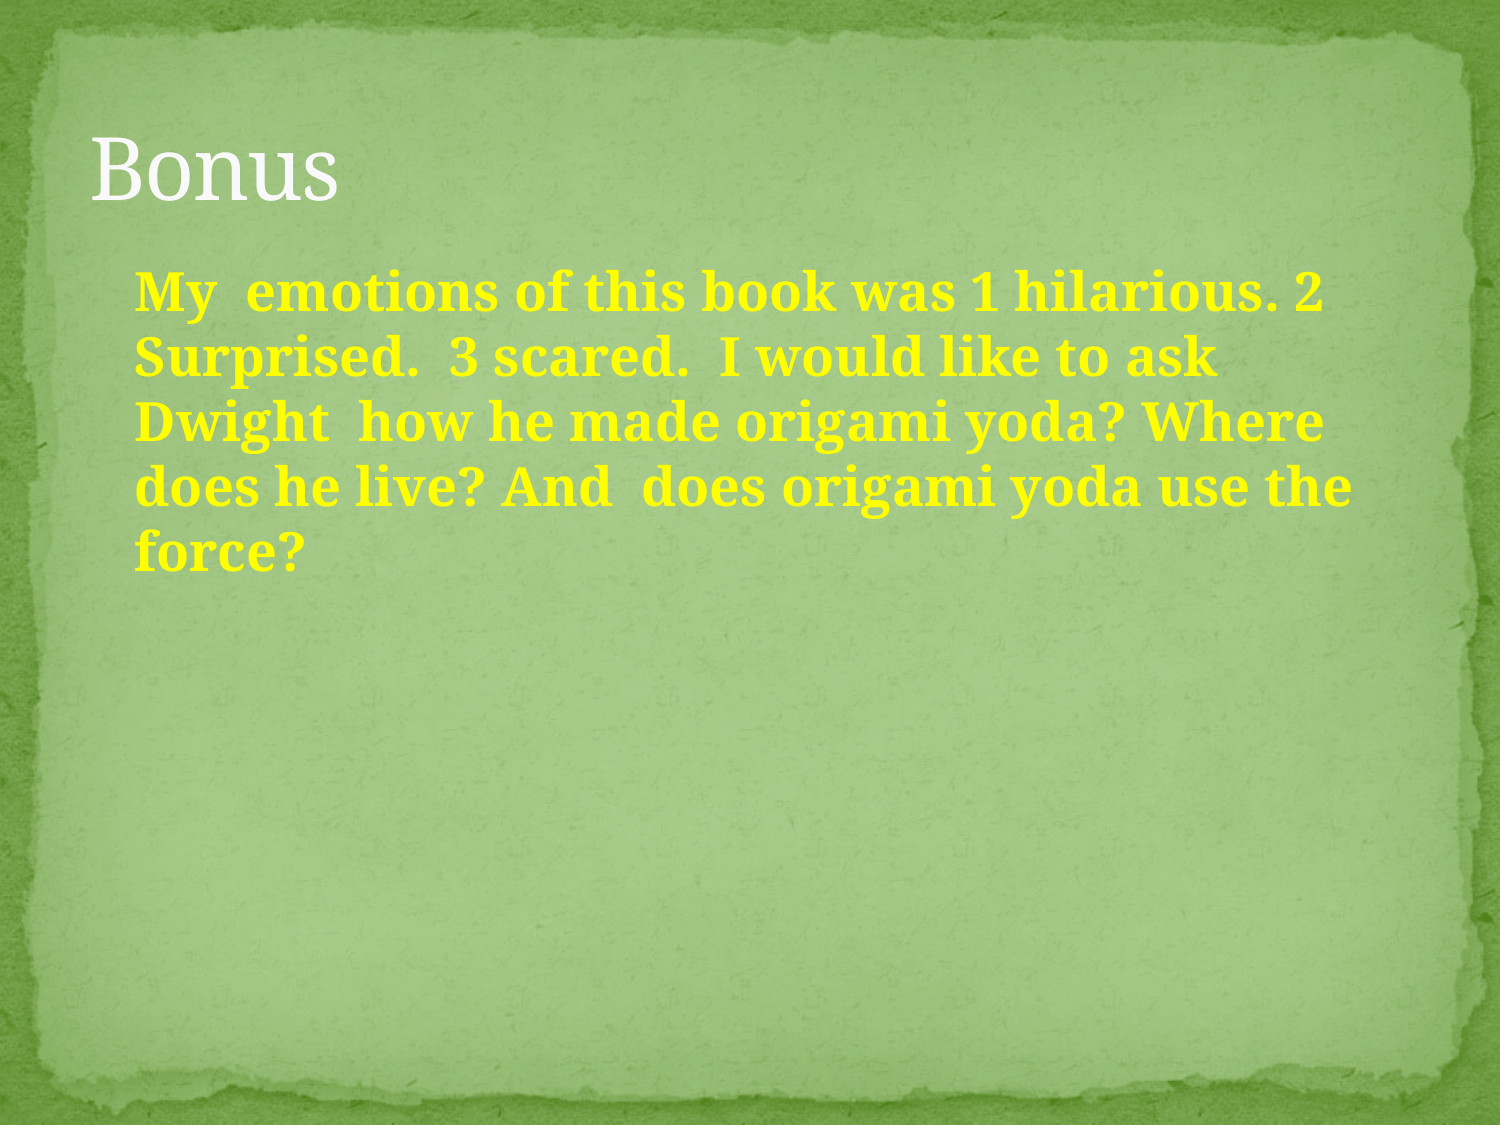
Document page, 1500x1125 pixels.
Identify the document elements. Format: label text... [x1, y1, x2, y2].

title Bonus [74, 24, 1425, 225]
list My emotions of this book was 1 hilarious. 2 Surprised. 3 scared. I would like to ask Dwight how he made origami yoda? Where does he live? And does origami yoda use the force? [75, 249, 1425, 1000]
